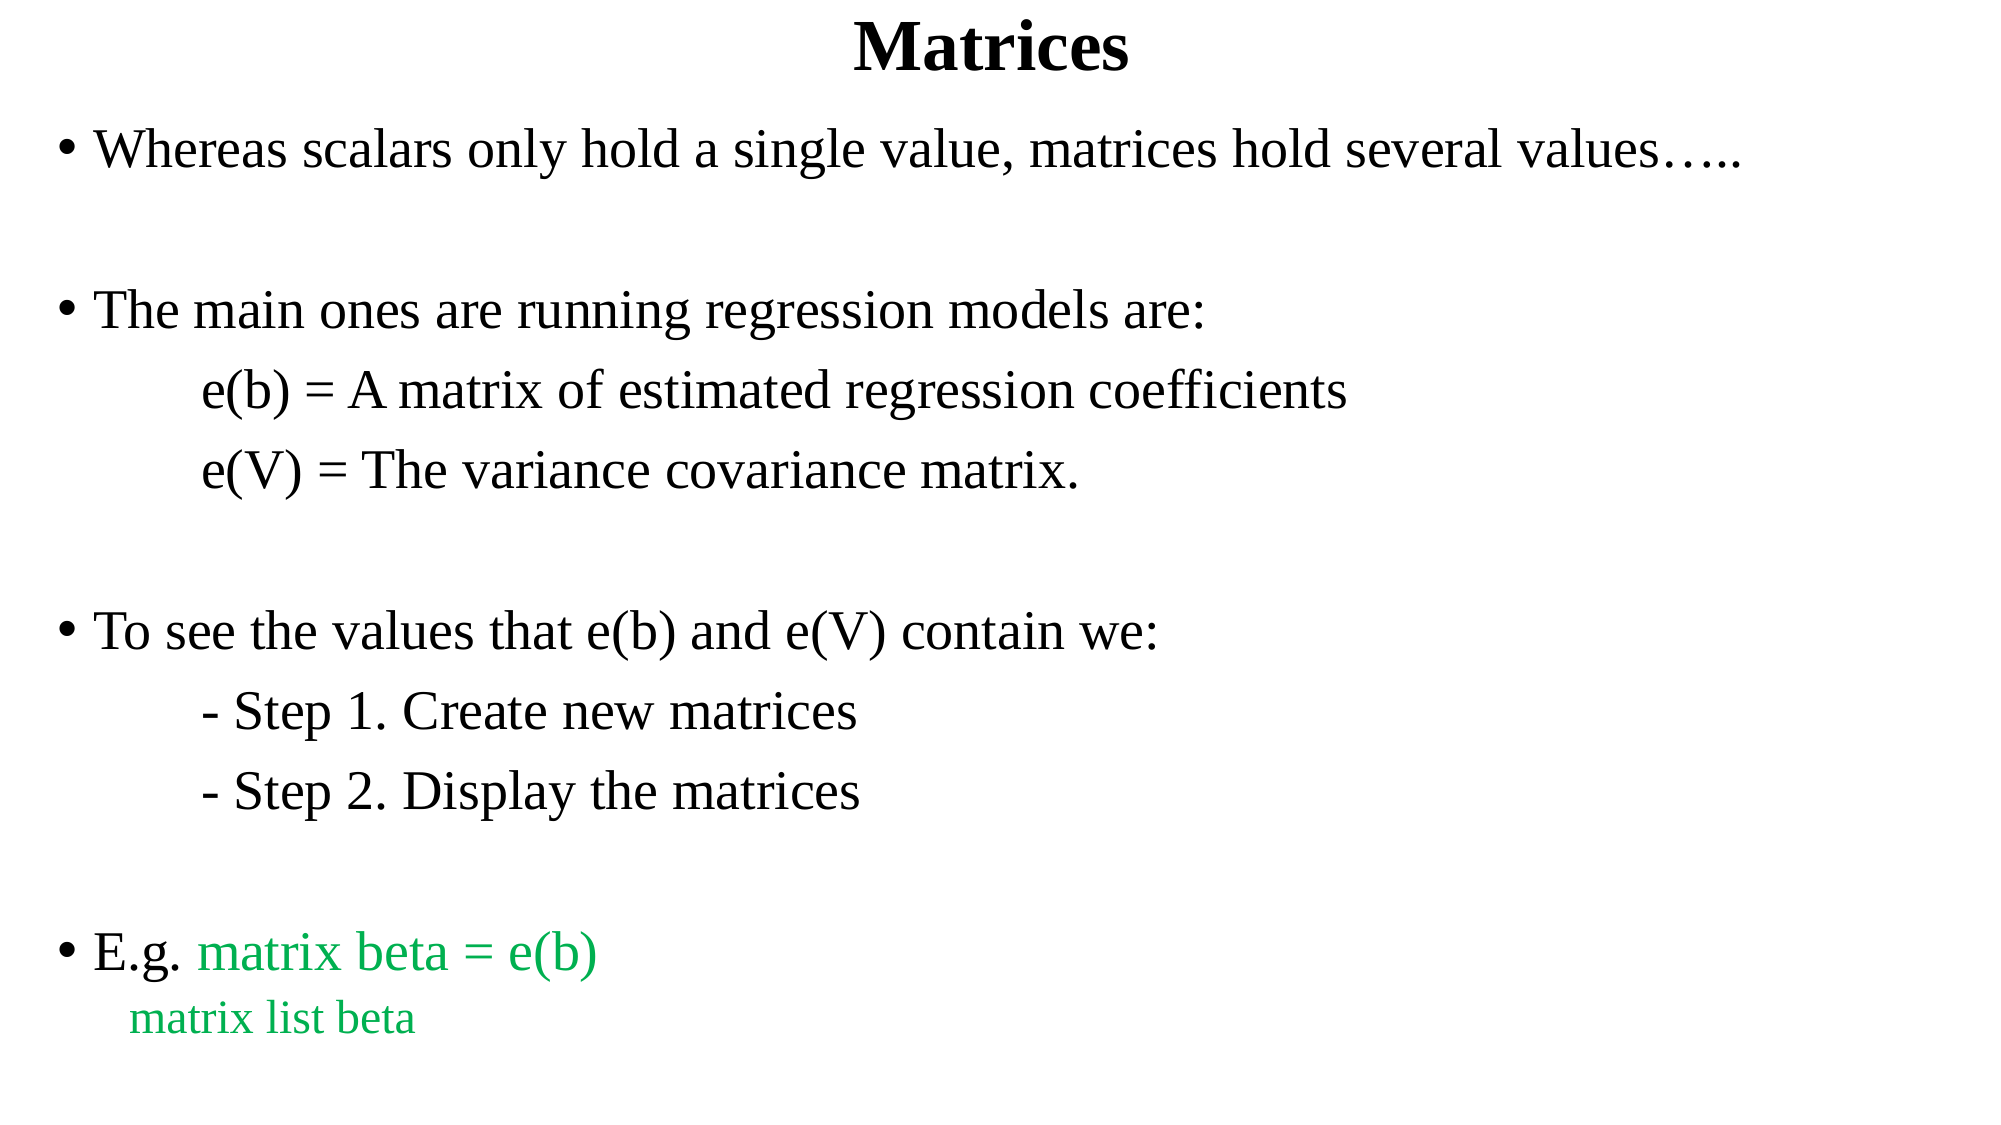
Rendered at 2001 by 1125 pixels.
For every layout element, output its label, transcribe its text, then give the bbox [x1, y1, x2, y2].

title Matrices [121, 0, 1863, 95]
list Whereas scalars only hold a single value, matrices hold several values….. The main ones are running regression models are: e(b) = A matrix of estimated regression coefficients e(V) = The variance covariance matrix. To see the values that e(b) and e(V) contain we: - Step 1. Create new matrices - Step 2. Display the matrices E.g. matrix beta = e(b) matrix list beta [42, 111, 1959, 1055]
